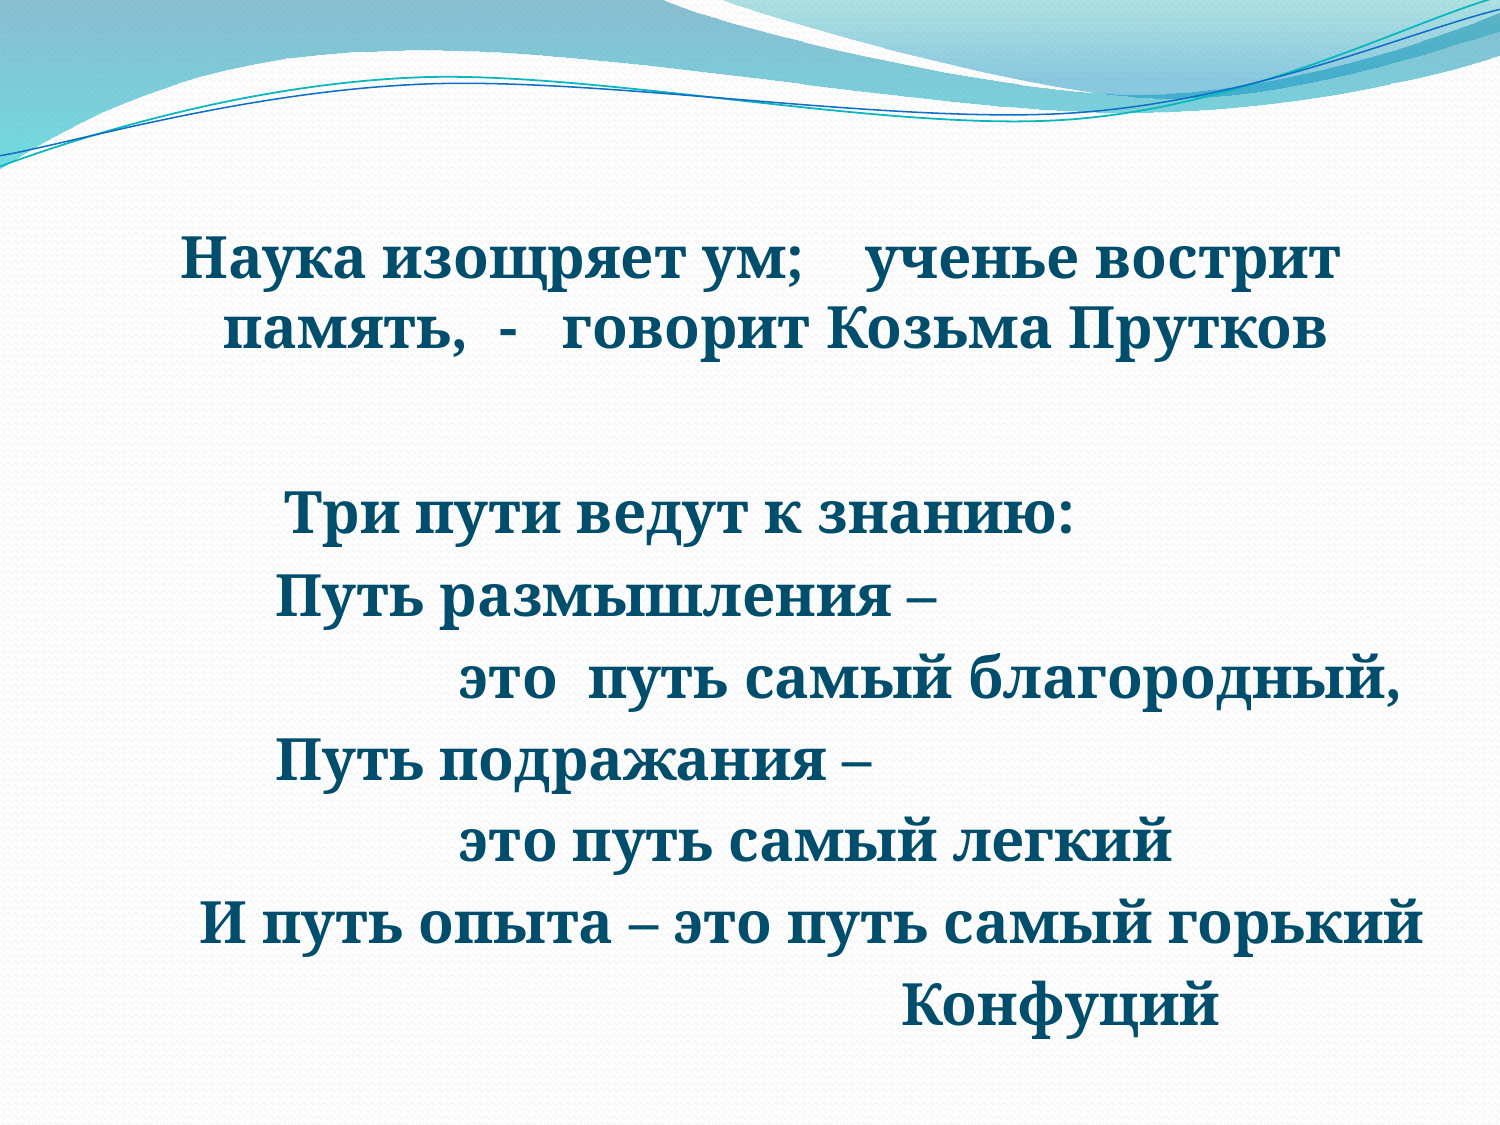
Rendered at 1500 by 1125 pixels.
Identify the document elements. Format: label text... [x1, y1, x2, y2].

list Наука изощряет ум; ученье вострит память, - говорит Козьма Прутков Три пути ведут к знанию: Путь размышления – это путь самый благородный, Путь подражания – это путь самый легкий И путь опыта – это путь самый горький Конфуций [62, 212, 1446, 927]
